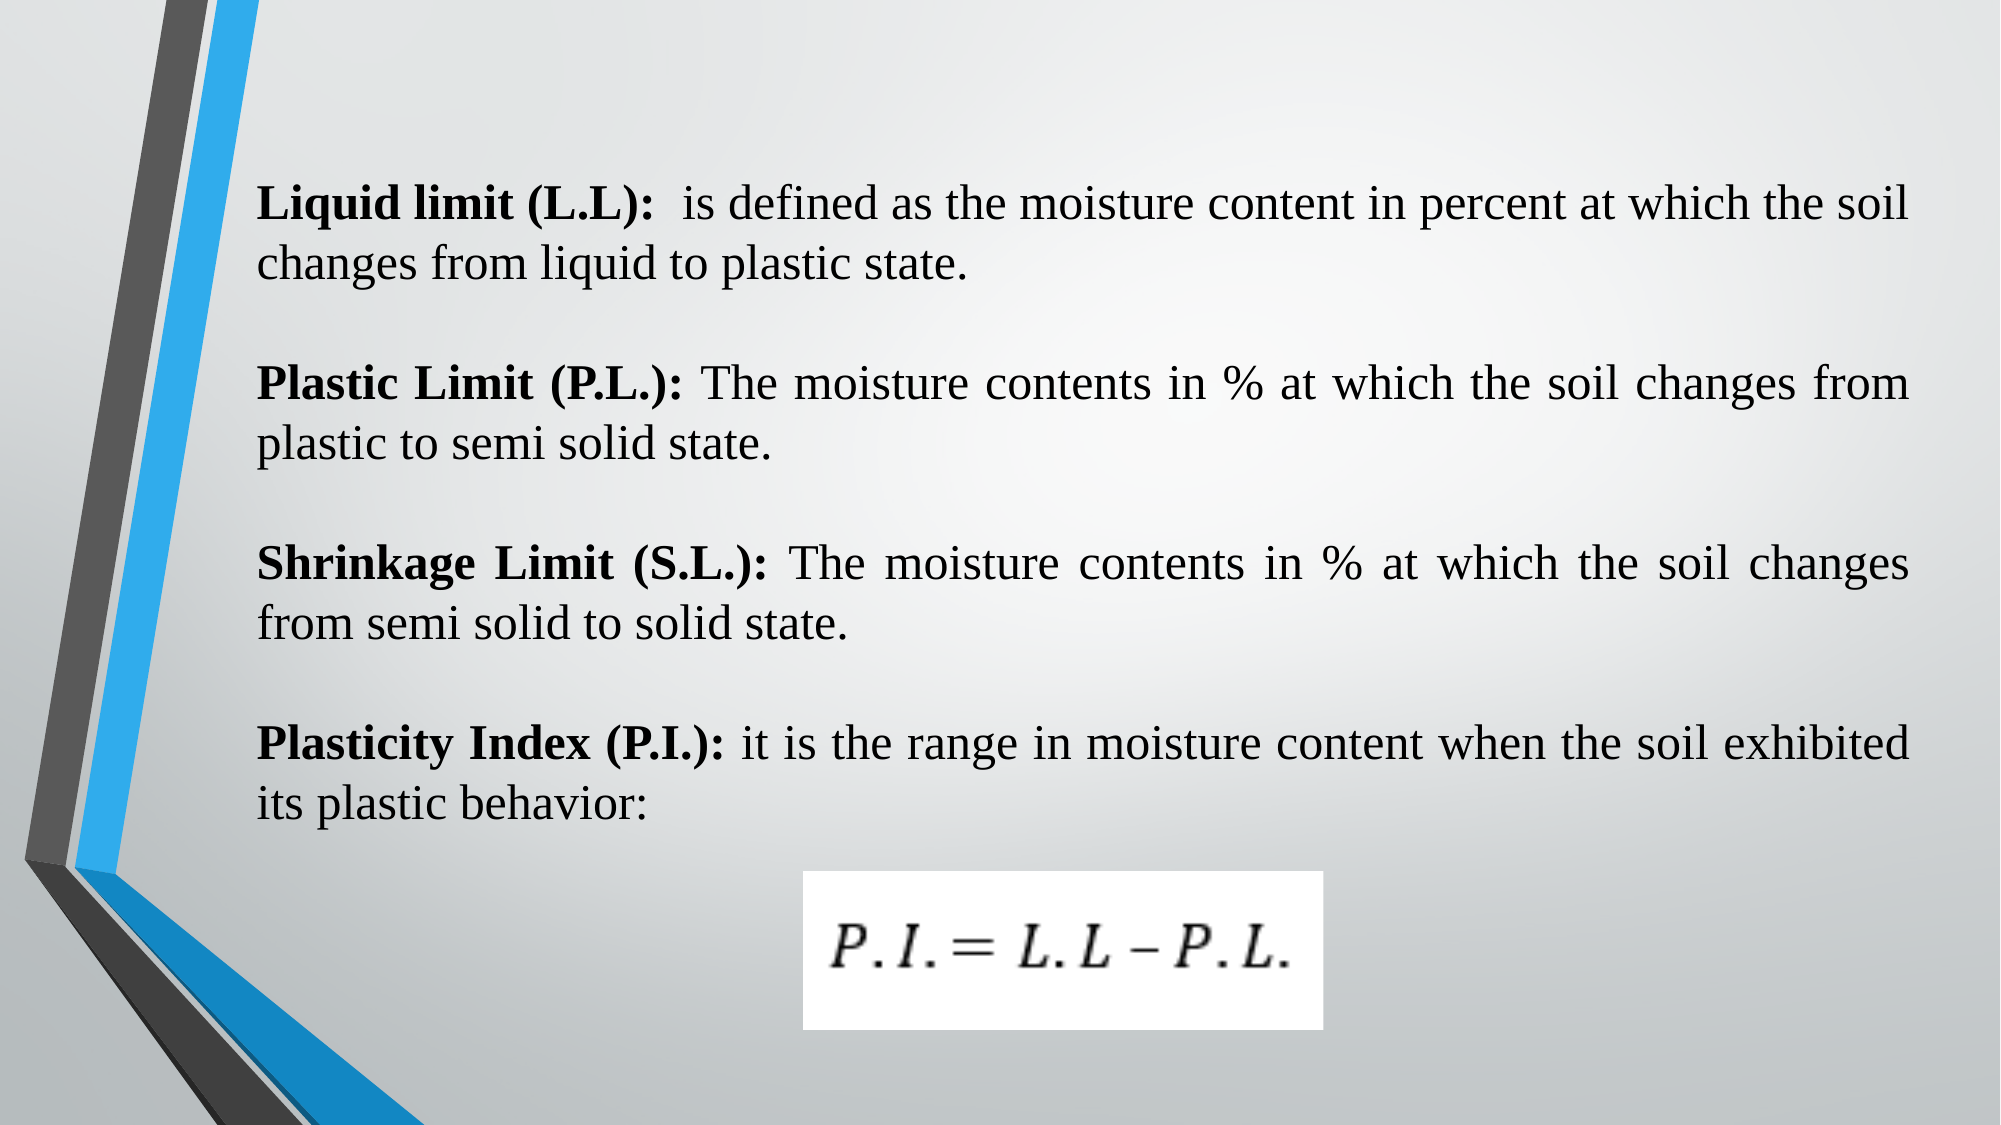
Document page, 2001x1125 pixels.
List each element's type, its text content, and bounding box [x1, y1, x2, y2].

picture [802, 870, 1324, 1031]
text_box Liquid limit (L.L): is defined as the moisture content in percent at which the soil changes from liquid to plastic state. Plastic Limit (P.L.): The moisture contents in % at which the soil changes from plastic to semi solid state. Shrinkage Limit (S.L.): The moisture contents in % at which the soil changes from semi solid to solid state. Plasticity Index (P.I.): it is the range in moisture content when the soil exhibited its plastic behavior: [241, 162, 1926, 837]
